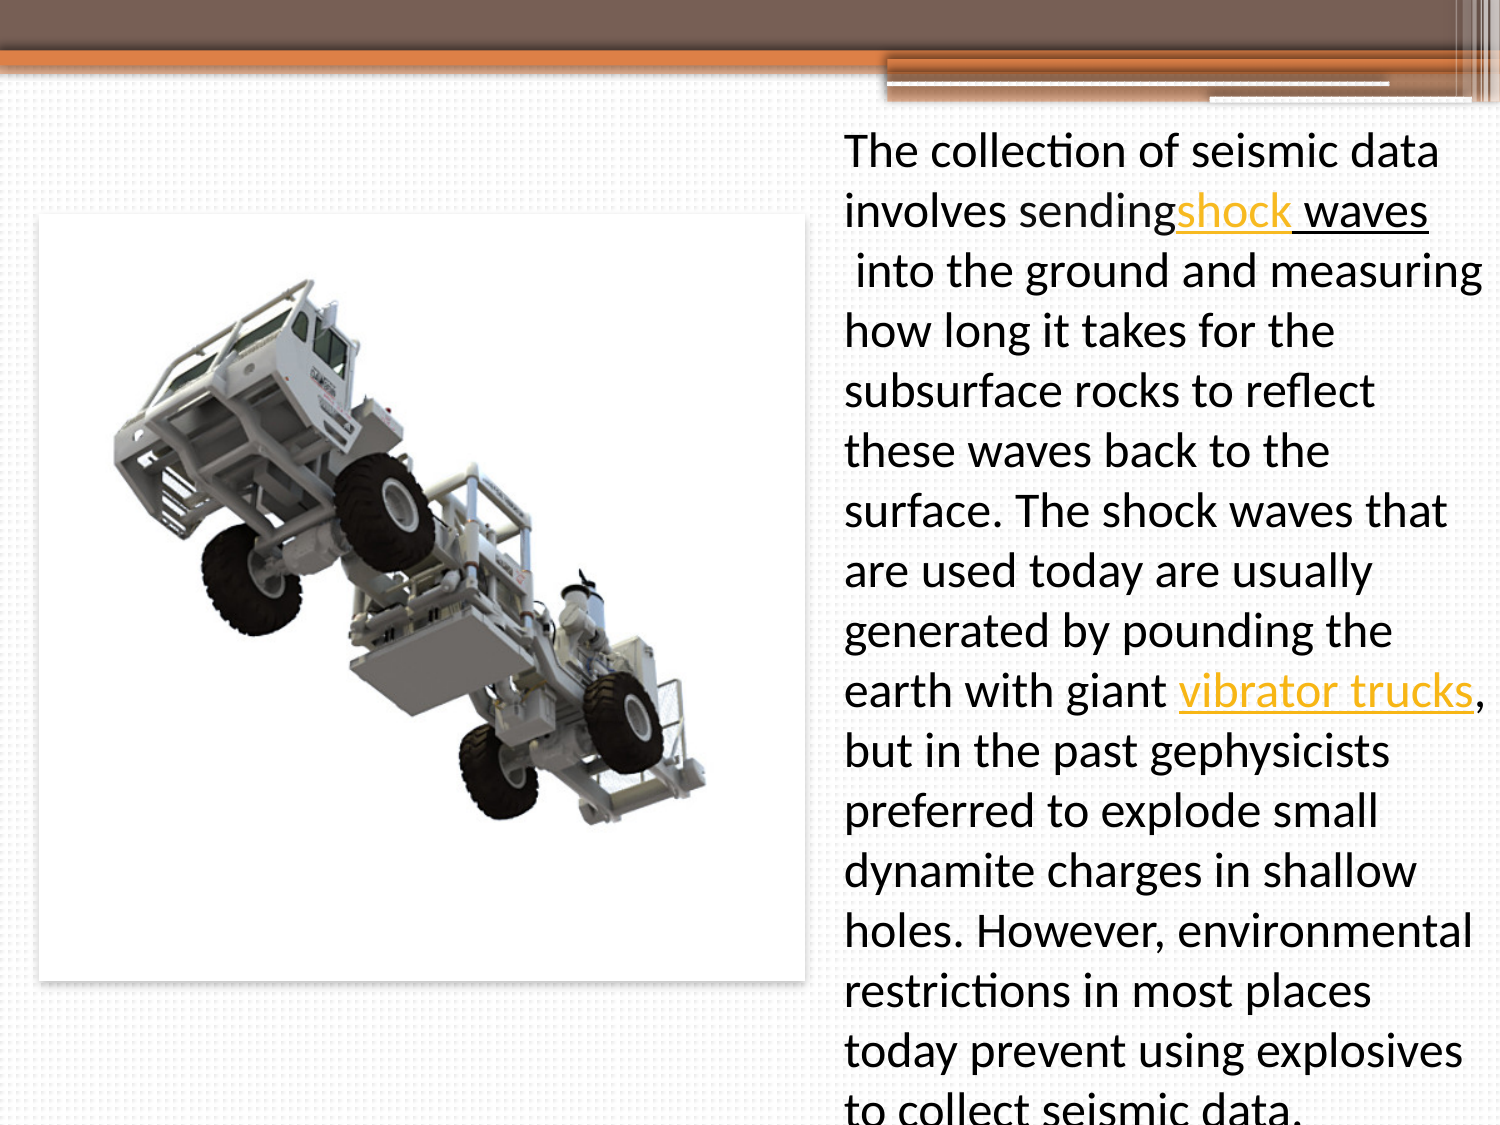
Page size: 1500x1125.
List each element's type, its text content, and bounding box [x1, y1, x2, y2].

picture [46, 222, 798, 973]
list The collection of seismic data involves sendingshock waves into the ground and measuring how long it takes for the subsurface rocks to reflect these waves back to the surface. The shock waves that are used today are usually generated by pounding the earth with giant vibrator trucks, but in the past gephysicists preferred to explode small dynamite charges in shallow holes. However, environmental restrictions in most places today prevent using explosives to collect seismic data. [843, 117, 1500, 1125]
